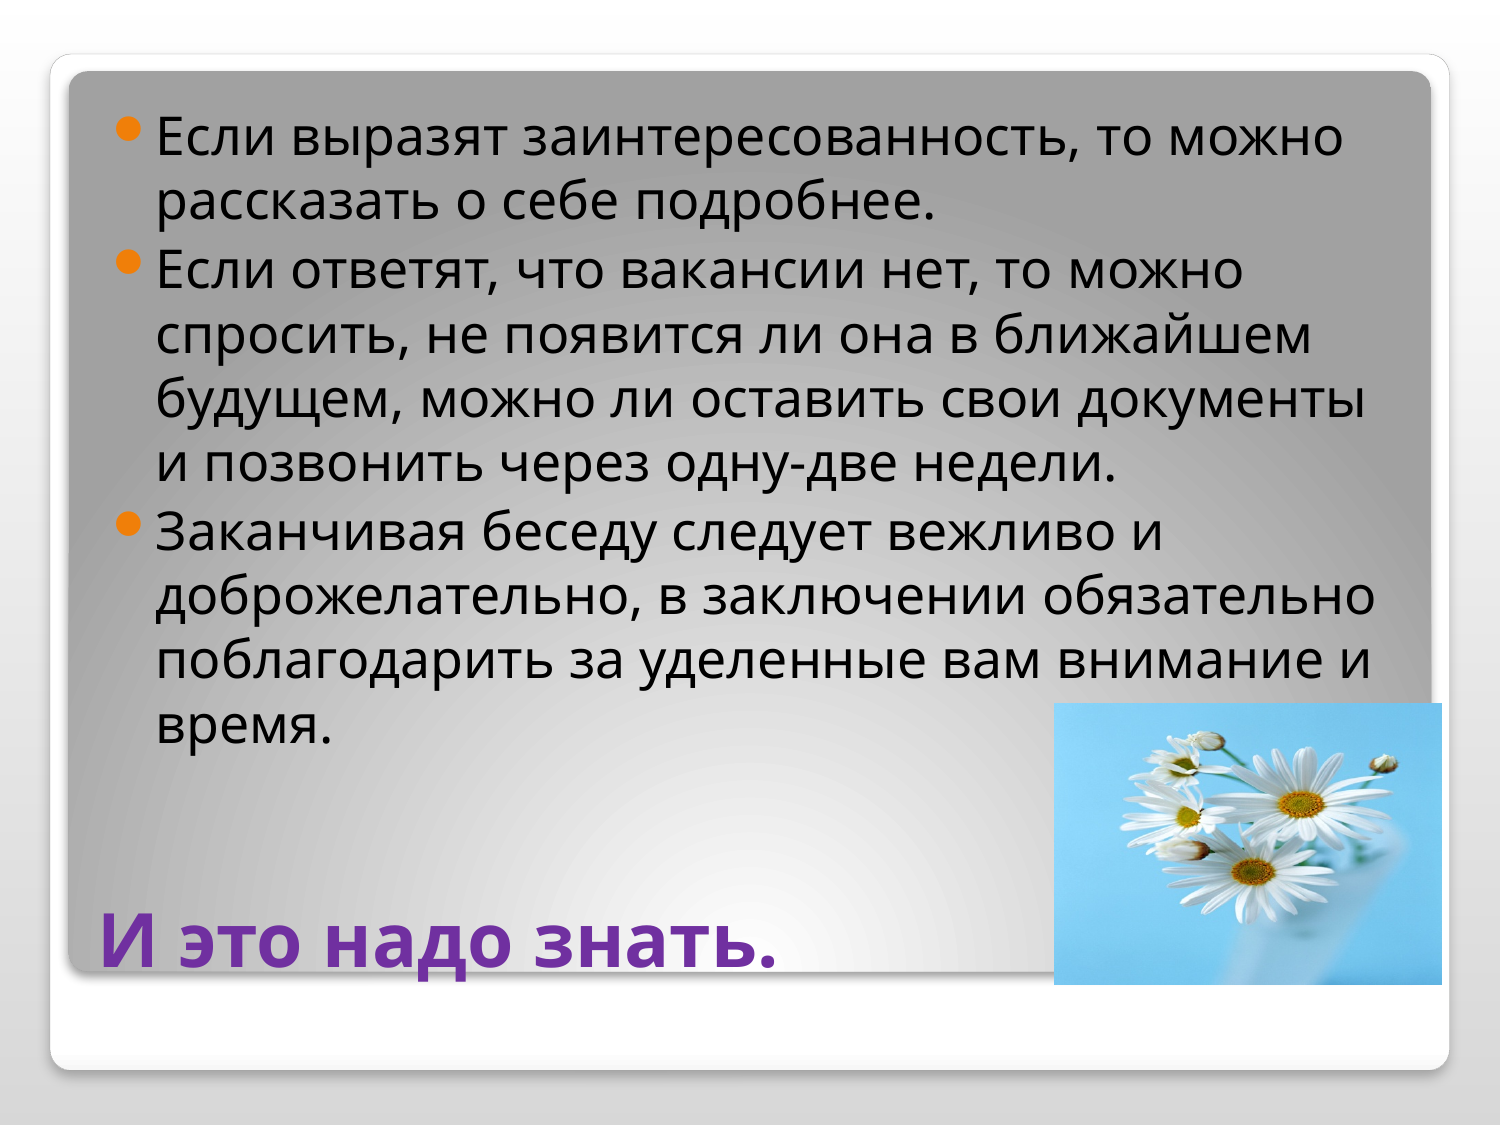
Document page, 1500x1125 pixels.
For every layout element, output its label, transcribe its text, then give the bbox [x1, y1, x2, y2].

list Если выразят заинтересованность, то можно рассказать о себе подробнее. Если ответят, что вакансии нет, то можно спросить, не появится ли она в ближайшем будущем, можно ли оставить свои документы и позвонить через одну-две недели. Заканчивая беседу следует вежливо и доброжелательно, в заключении обязательно поблагодарить за уделенные вам внимание и время. [82, 86, 1425, 774]
picture [1054, 702, 1442, 985]
title И это надо знать. [82, 817, 1048, 990]
